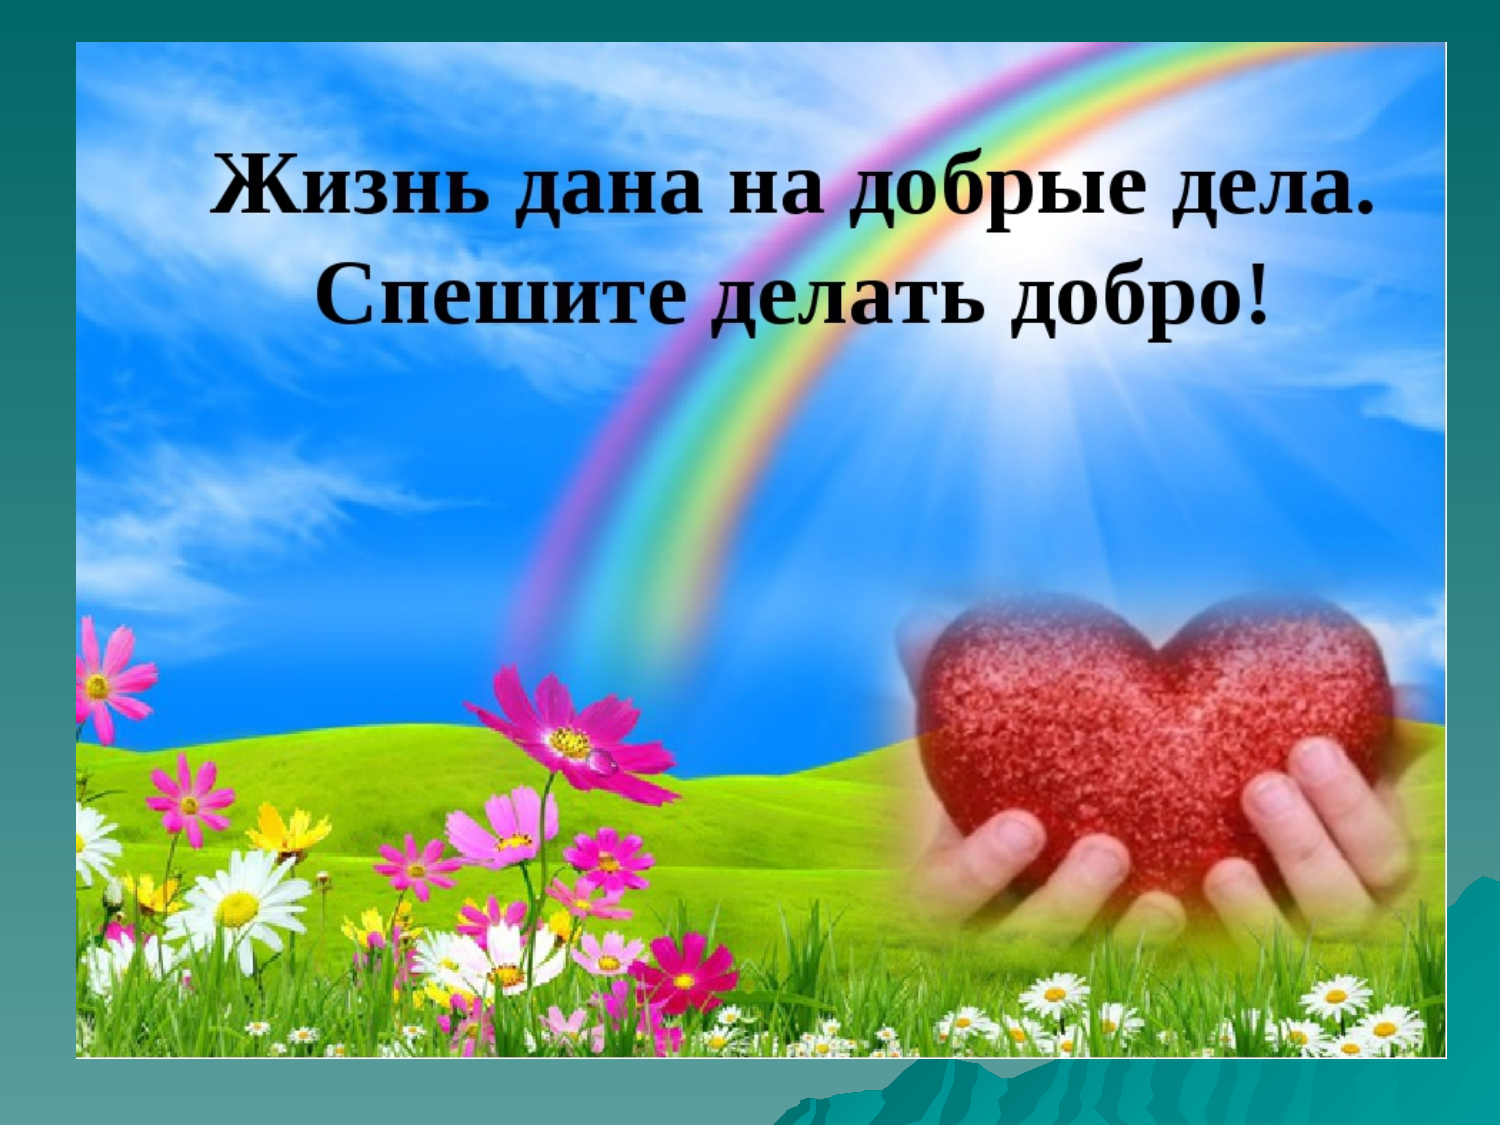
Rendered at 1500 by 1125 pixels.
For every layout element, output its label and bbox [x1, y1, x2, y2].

picture [76, 42, 1448, 1059]
